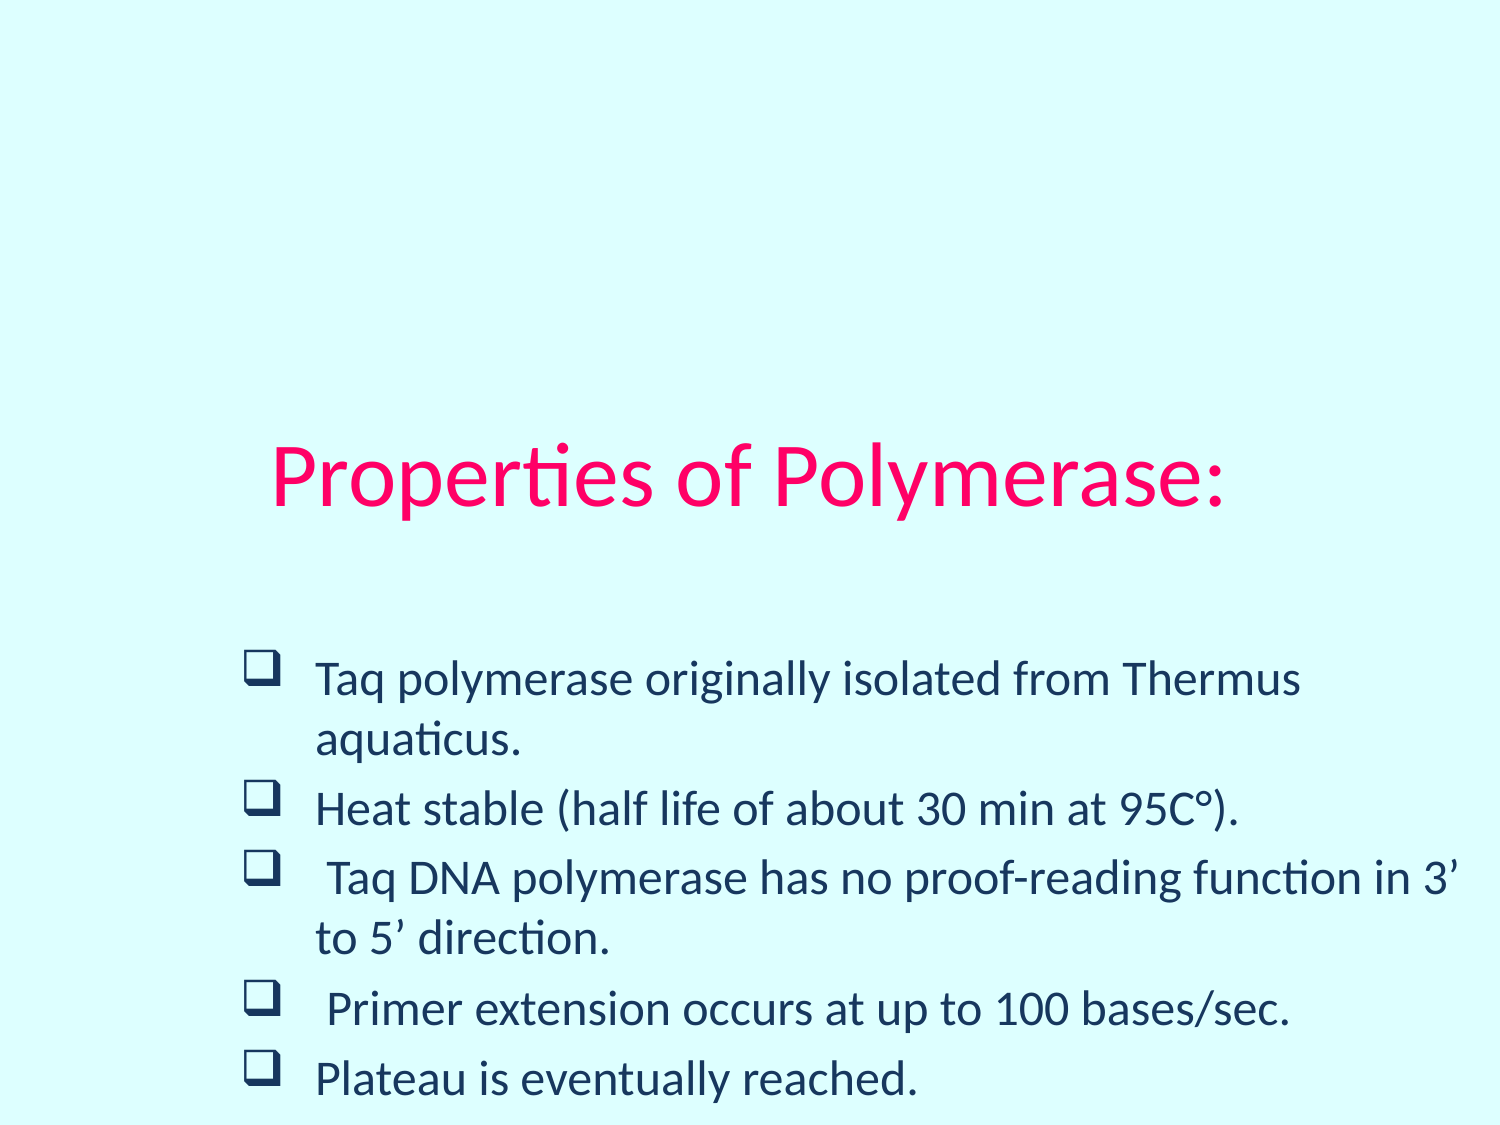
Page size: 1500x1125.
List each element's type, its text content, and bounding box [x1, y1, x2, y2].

title Properties of Polymerase: [112, 349, 1388, 591]
subtitle Taq polymerase originally isolated from Thermus aquaticus. Heat stable (half life of about 30 min at 95C°). Taq DNA polymerase has no proof-reading function in 3’ to 5’ direction. Primer extension occurs at up to 100 bases/sec. Plateau is eventually reached. [225, 637, 1500, 925]
